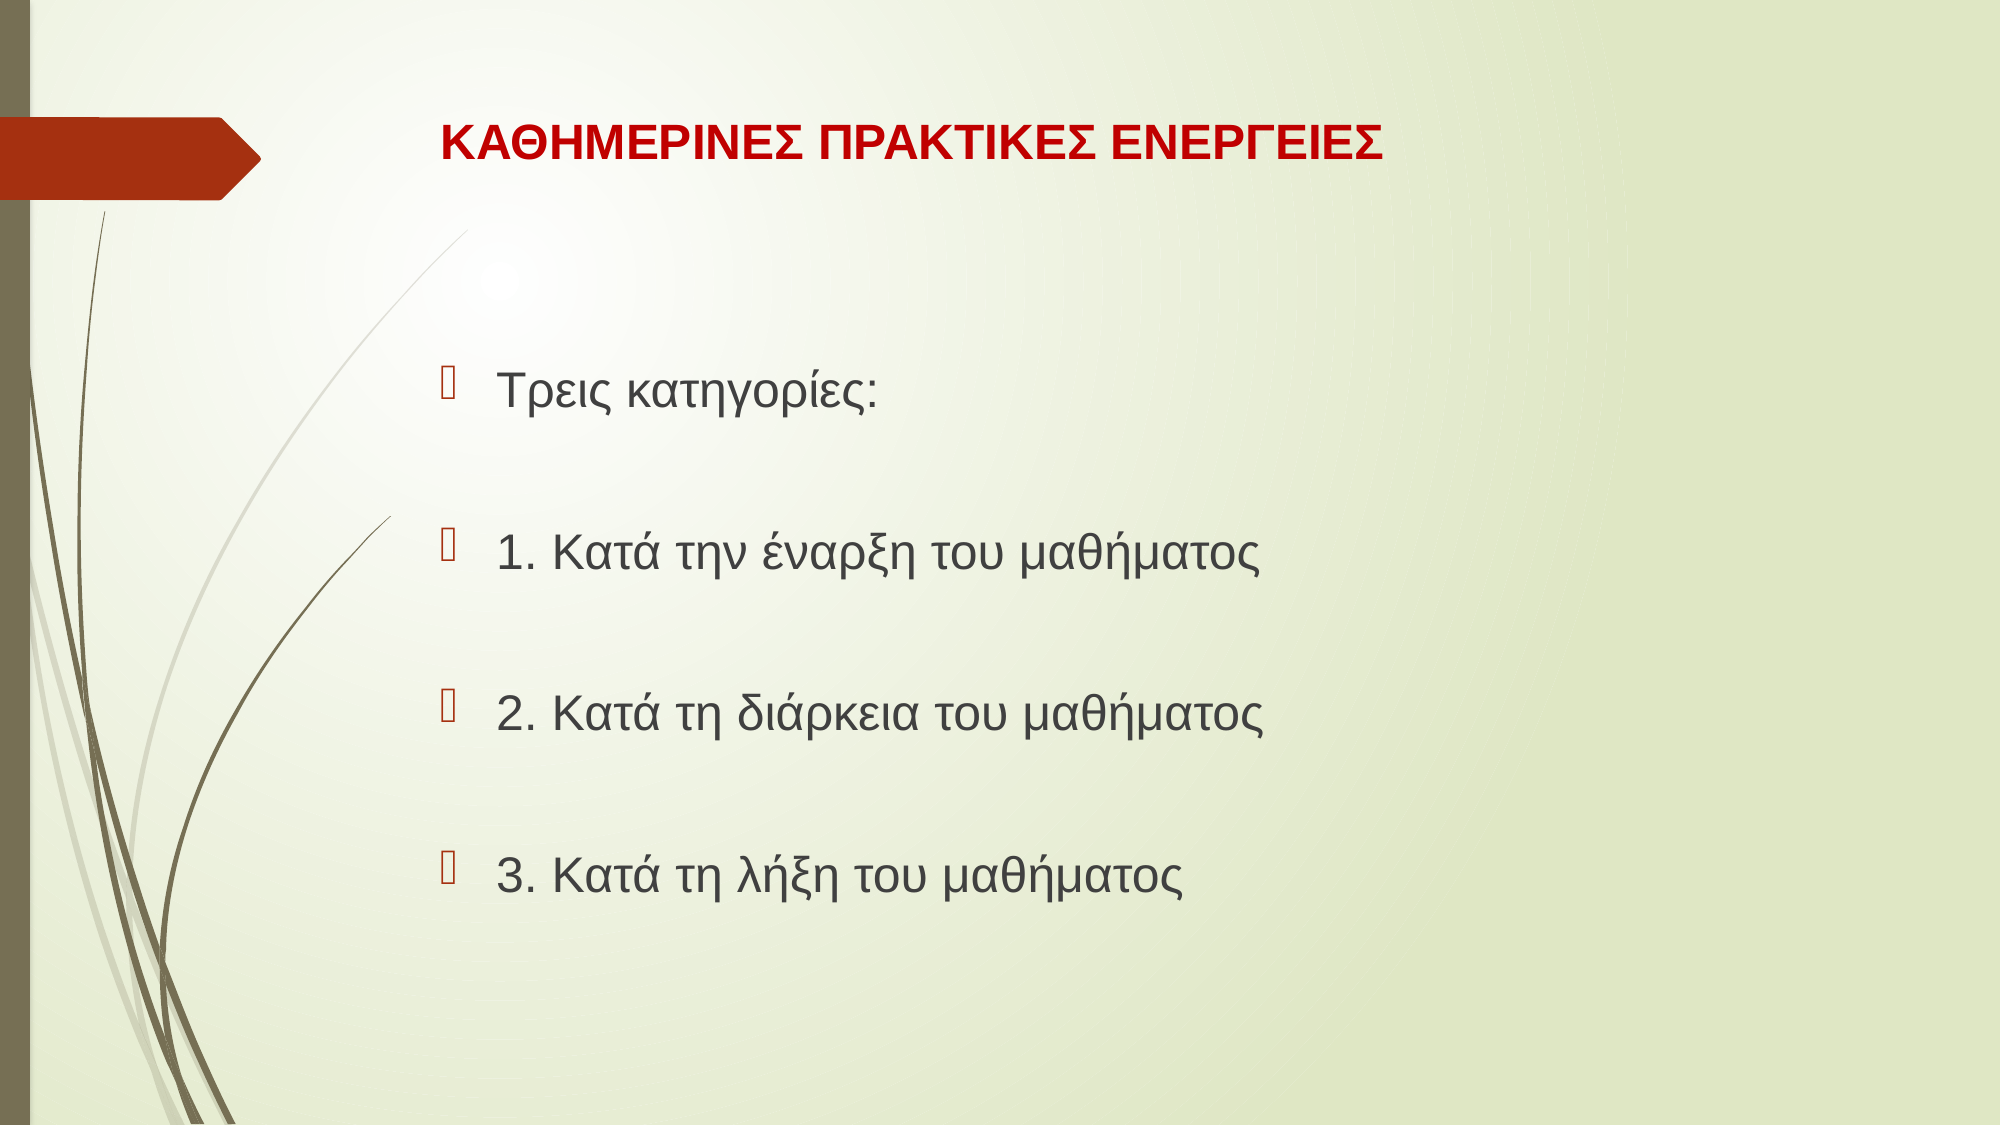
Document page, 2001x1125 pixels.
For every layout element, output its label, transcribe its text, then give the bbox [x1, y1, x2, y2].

list Τρεις κατηγορίες: 1. Κατά την έναρξη του μαθήματος 2. Κατά τη διάρκεια του μαθήματος 3. Κατά τη λήξη του μαθήματος [424, 350, 1888, 970]
title ΚΑΘΗΜΕΡΙΝΕΣ ΠΡΑΚΤΙΚΕΣ ΕΝΕΡΓΕΙΕΣ [425, 102, 1888, 254]
